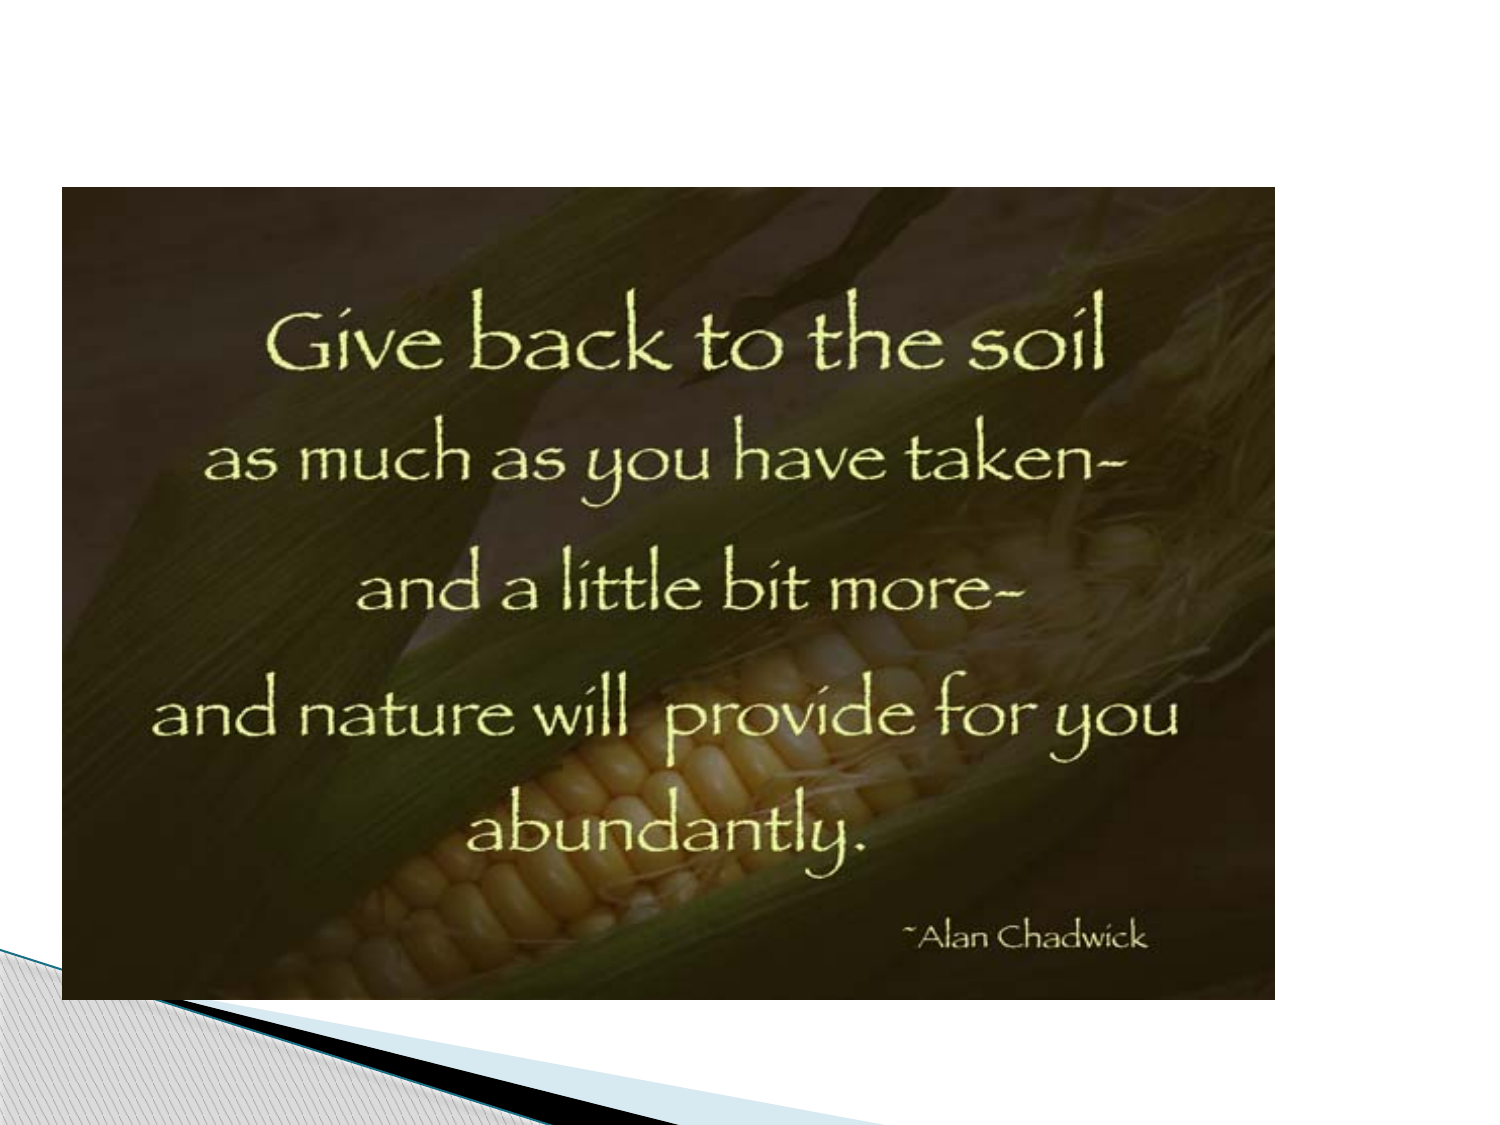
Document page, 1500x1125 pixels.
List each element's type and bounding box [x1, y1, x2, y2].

list [62, 187, 1276, 1001]
